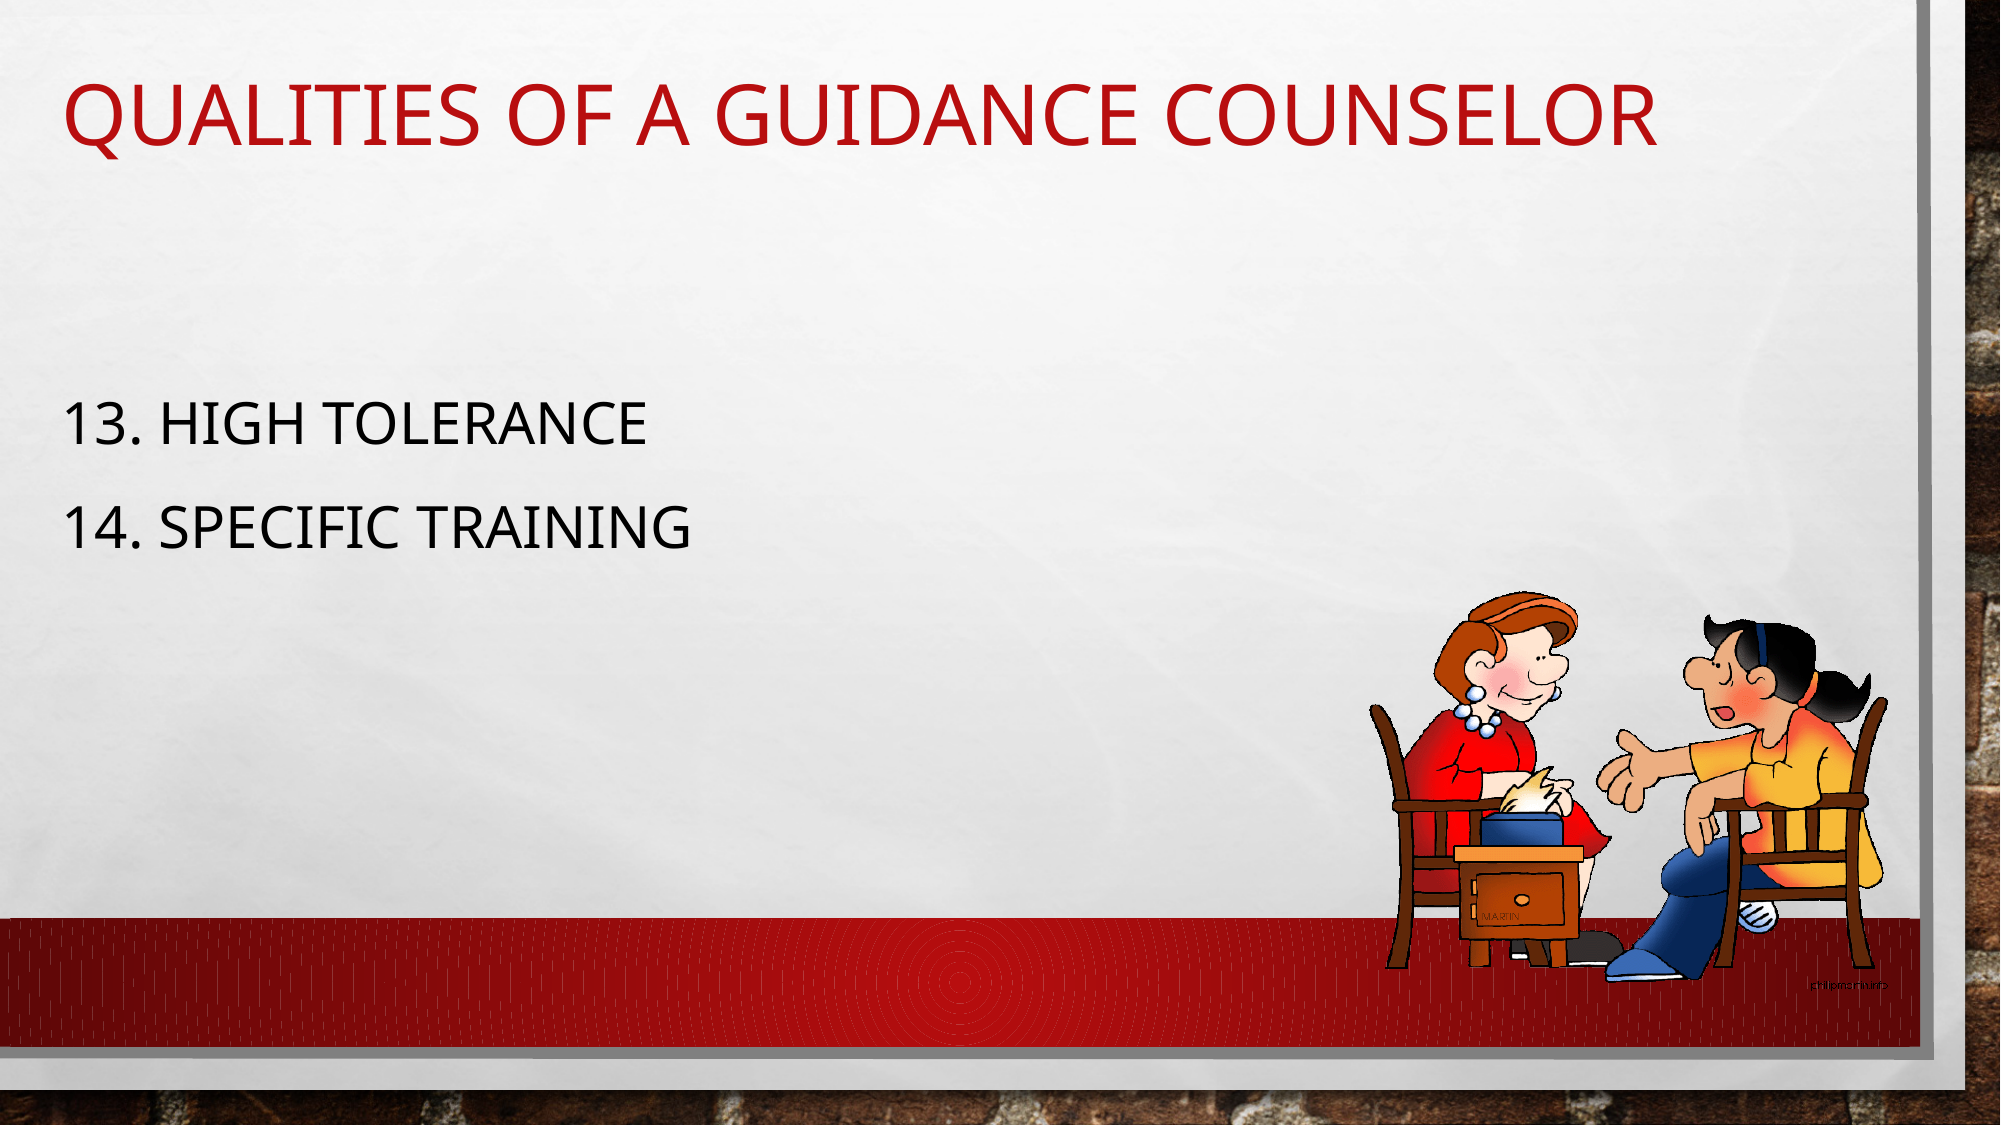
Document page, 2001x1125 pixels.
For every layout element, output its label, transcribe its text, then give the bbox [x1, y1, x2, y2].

list 13. High tolerance 14. Specific training [46, 182, 1823, 960]
picture [1345, 579, 1900, 997]
picture [0, 0, 2000, 1125]
title QUALITIES OF a guidance counselor [46, 63, 1753, 182]
